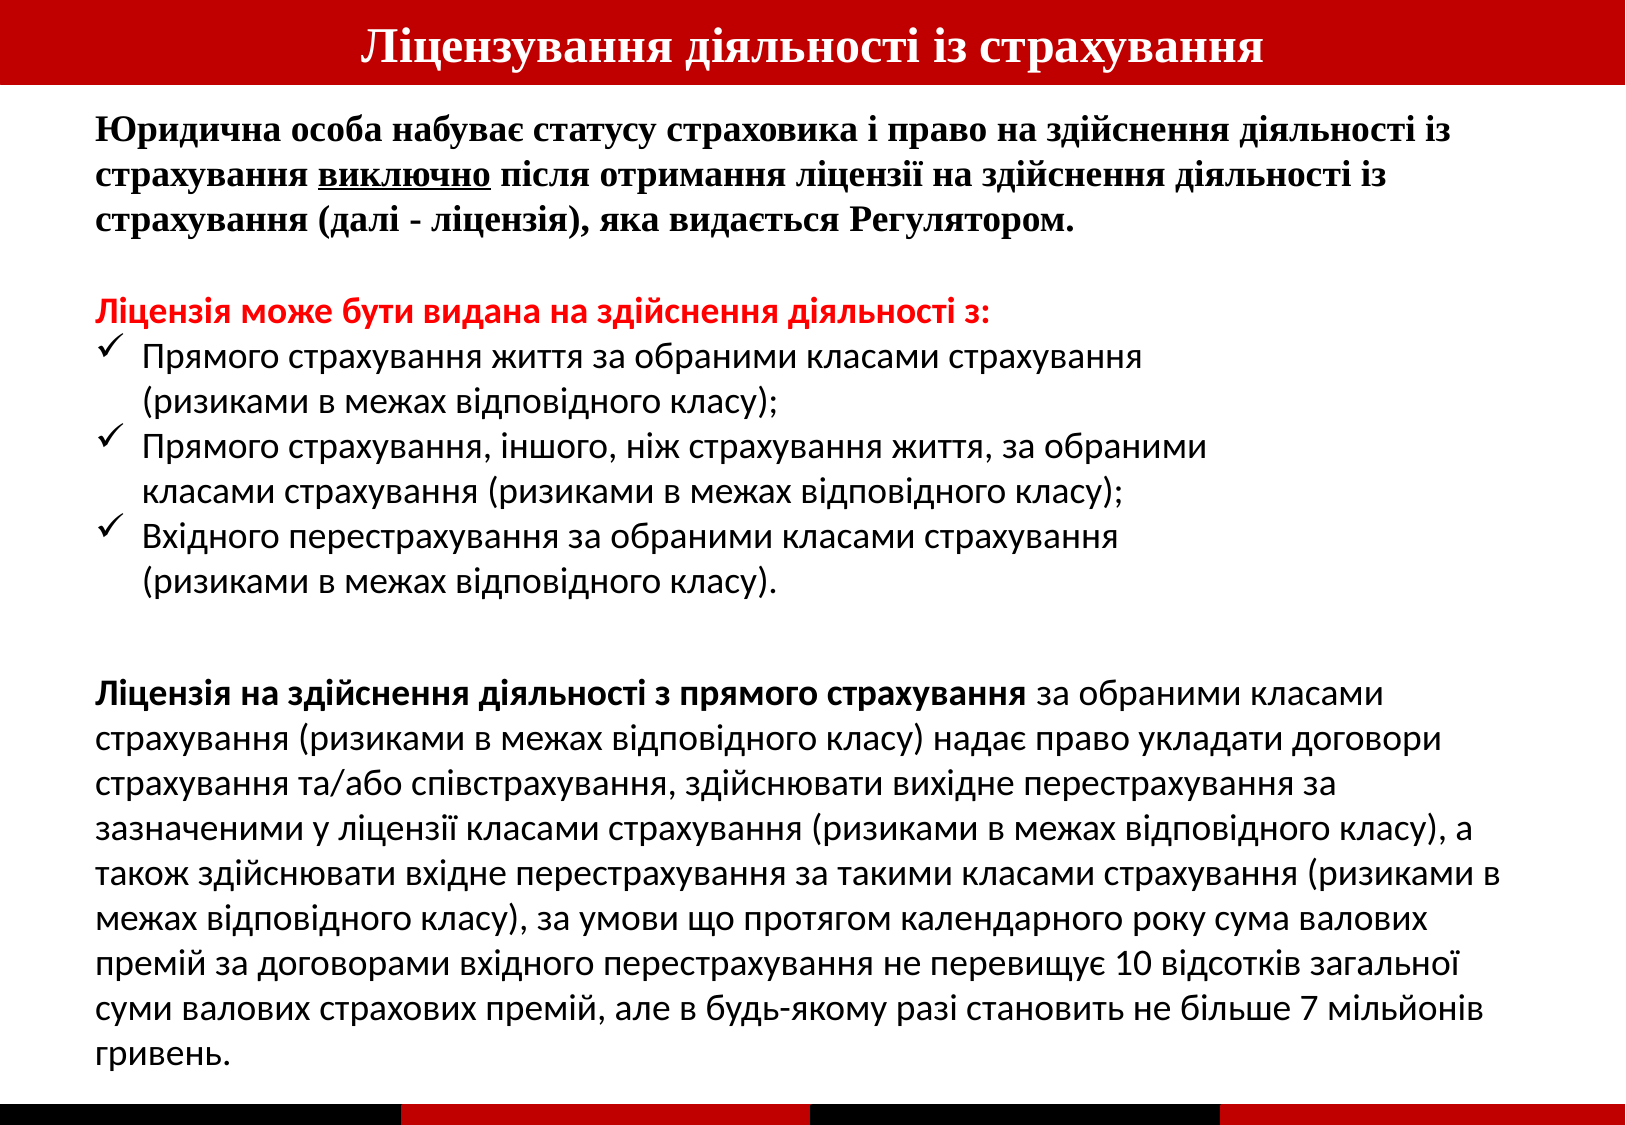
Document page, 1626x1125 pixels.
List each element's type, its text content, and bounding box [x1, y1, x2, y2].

text_box [401, 1104, 810, 1125]
text_box Ліцензування діяльності із страхування [0, 0, 1625, 85]
text_box [0, 1104, 401, 1125]
text_box Ліцензія може бути видана на здійснення діяльності з: Прямого страхування життя за обраними класами страхування (ризиками в межах відповідного класу); Прямого страхування, іншого, ніж страхування життя, за обраними класами страхування (ризиками в межах відповідного класу); Вхідного перестрахування за обраними класами страхування (ризиками в межах відповідного класу). [80, 278, 1269, 609]
text_box [1220, 1104, 1625, 1125]
text_box Ліцензія на здійснення діяльності з прямого страхування за обраними класами страхування (ризиками в межах відповідного класу) надає право укладати договори страхування та/або співстрахування, здійснювати вихідне перестрахування за зазначеними у ліцензії класами страхування (ризиками в межах відповідного класу), а також здійснювати вхідне перестрахування за такими класами страхування (ризиками в межах відповідного класу), за умови що протягом календарного року сума валових премій за договорами вхідного перестрахування не перевищує 10 відсотків загальної суми валових страхових премій, але в будь-якому разі становить не більше 7 мільйонів гривень. [80, 660, 1522, 1081]
text_box Юридична особа набуває статусу страховика і право на здійснення діяльності із страхування виключно після отримання ліцензії на здійснення діяльності із страхування (далі - ліцензія), яка видається Регулятором. [80, 96, 1545, 291]
text_box [810, 1104, 1220, 1125]
